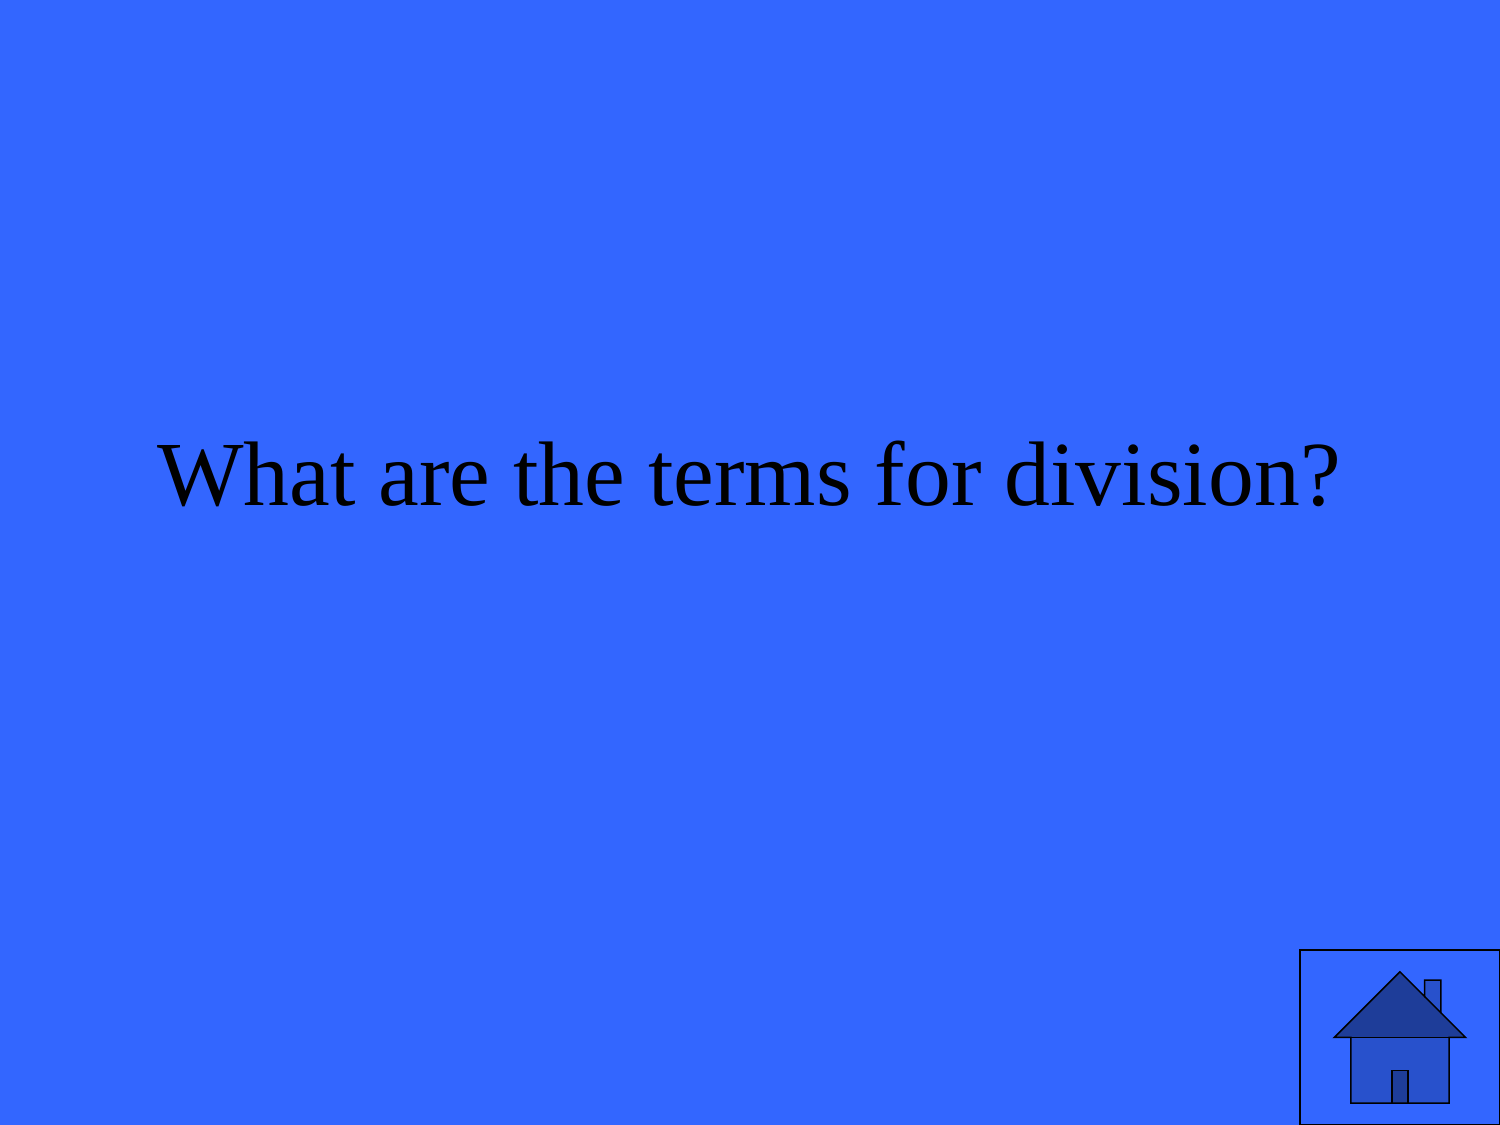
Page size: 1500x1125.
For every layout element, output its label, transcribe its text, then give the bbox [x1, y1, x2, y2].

title What are the terms for division? [112, 374, 1388, 563]
text_box [1299, 950, 1500, 1125]
